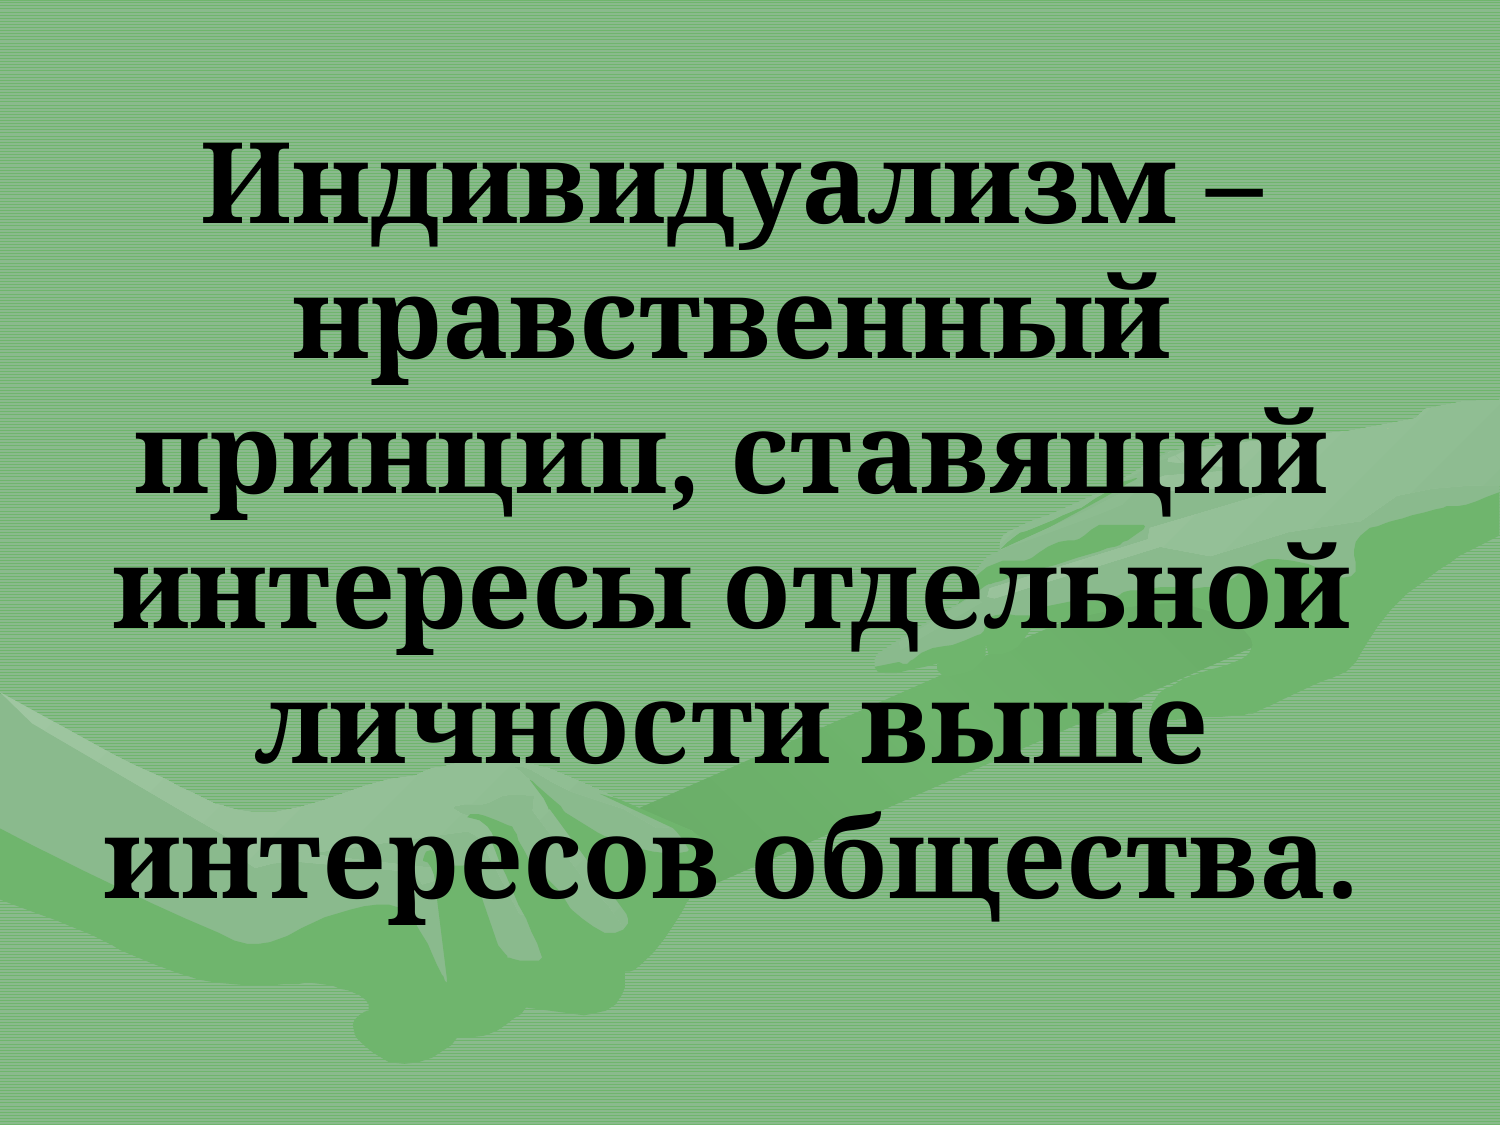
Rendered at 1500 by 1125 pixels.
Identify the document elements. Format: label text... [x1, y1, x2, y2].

title Индивидуализм – нравственный принцип, ставящий интересы отдельной личности выше интересов общества. [76, 643, 1388, 929]
